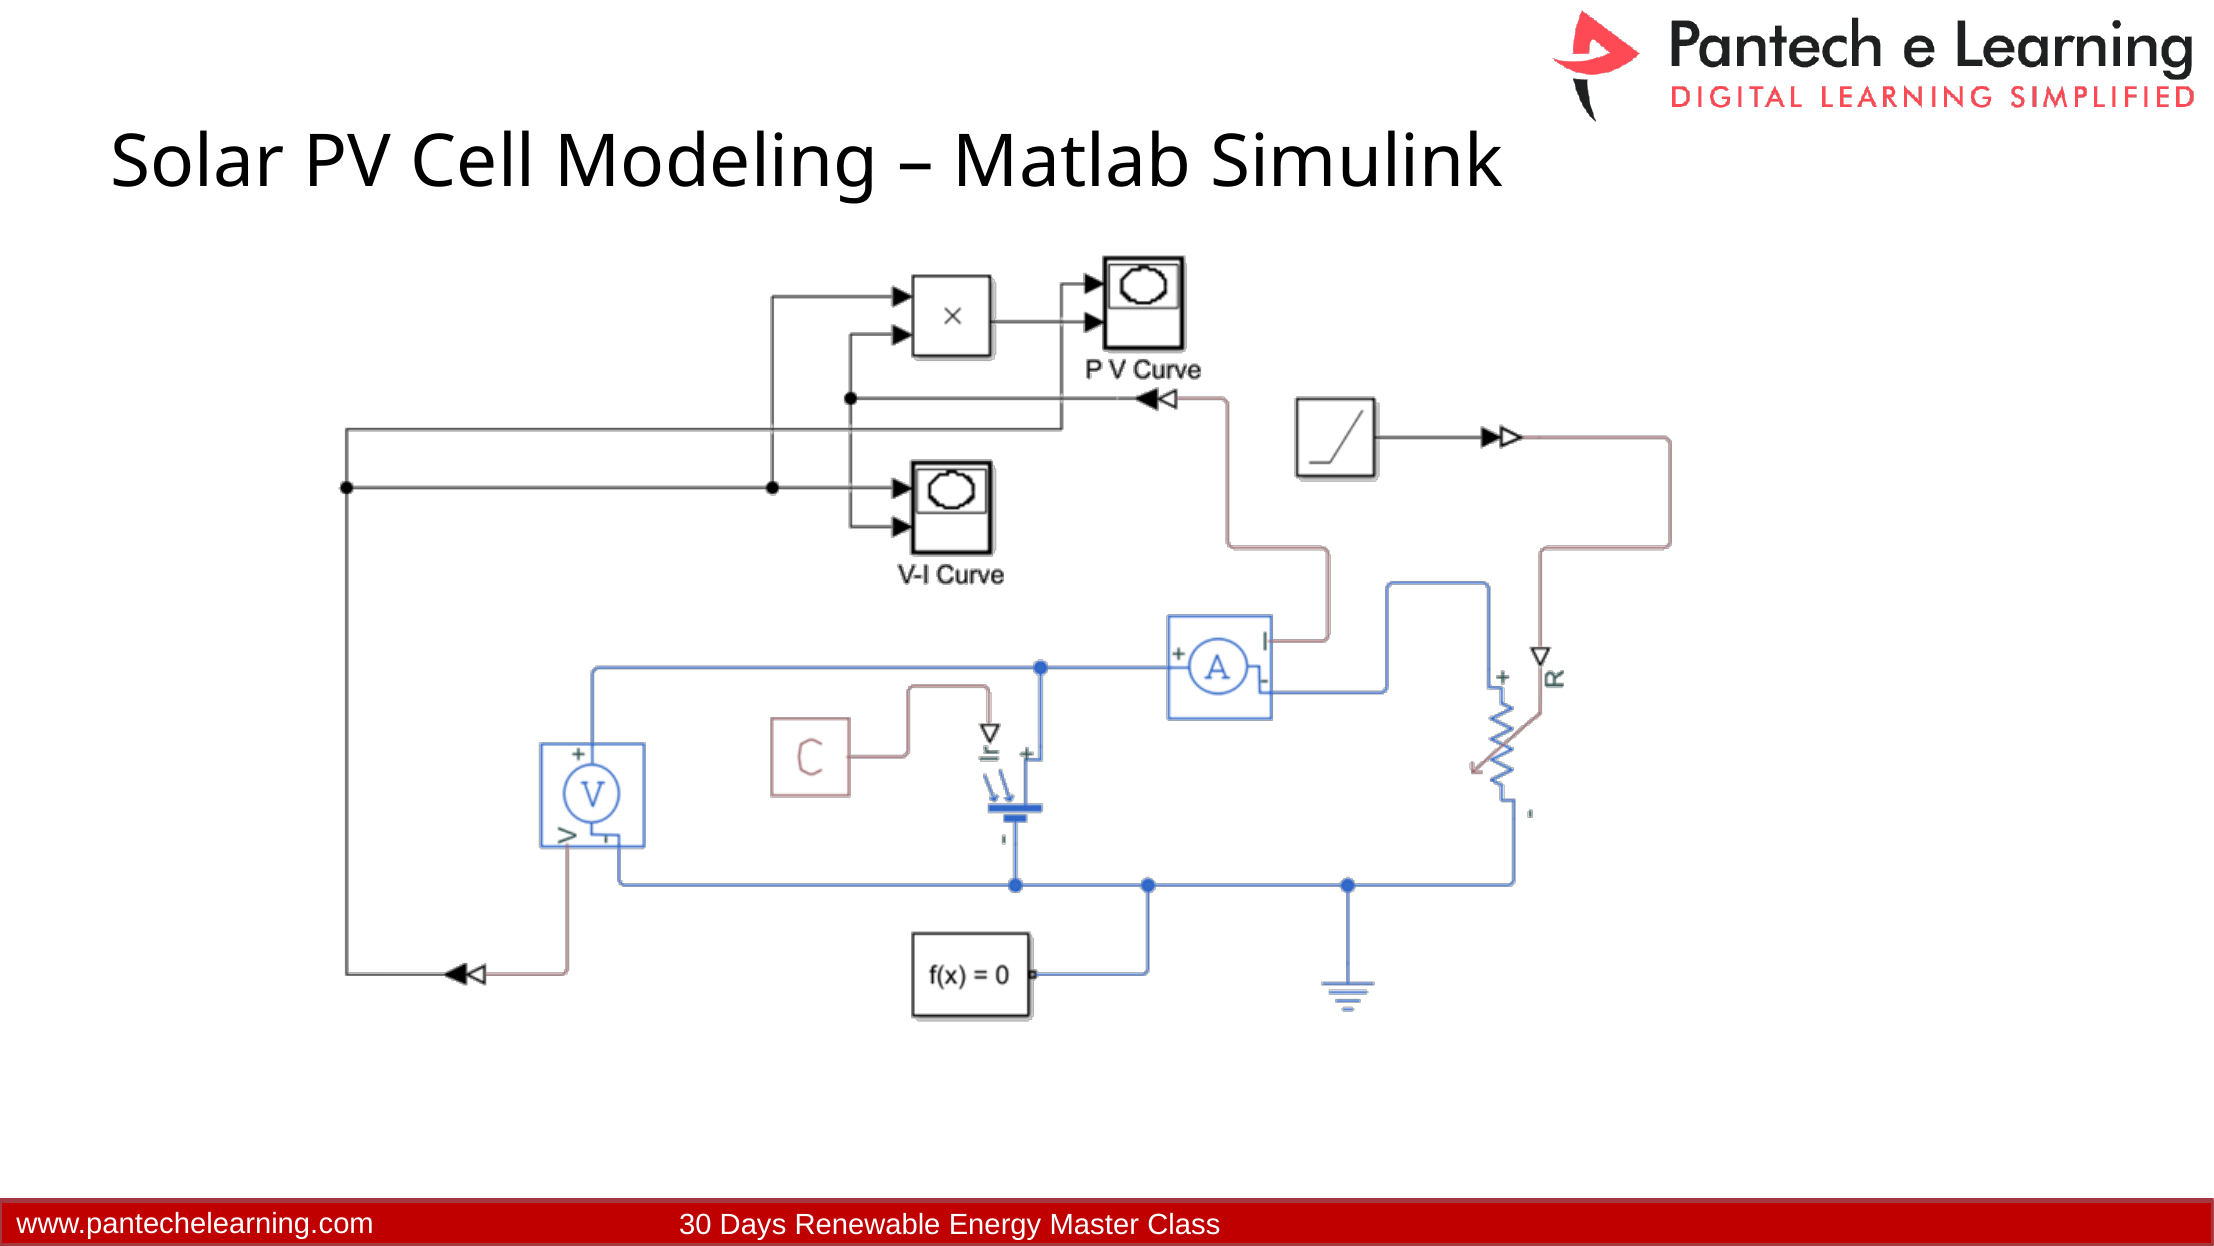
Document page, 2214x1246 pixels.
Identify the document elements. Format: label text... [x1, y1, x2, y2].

picture [322, 239, 1686, 1037]
title Solar PV Cell Modeling – Matlab Simulink [110, 99, 2105, 216]
picture [1522, 0, 2214, 175]
